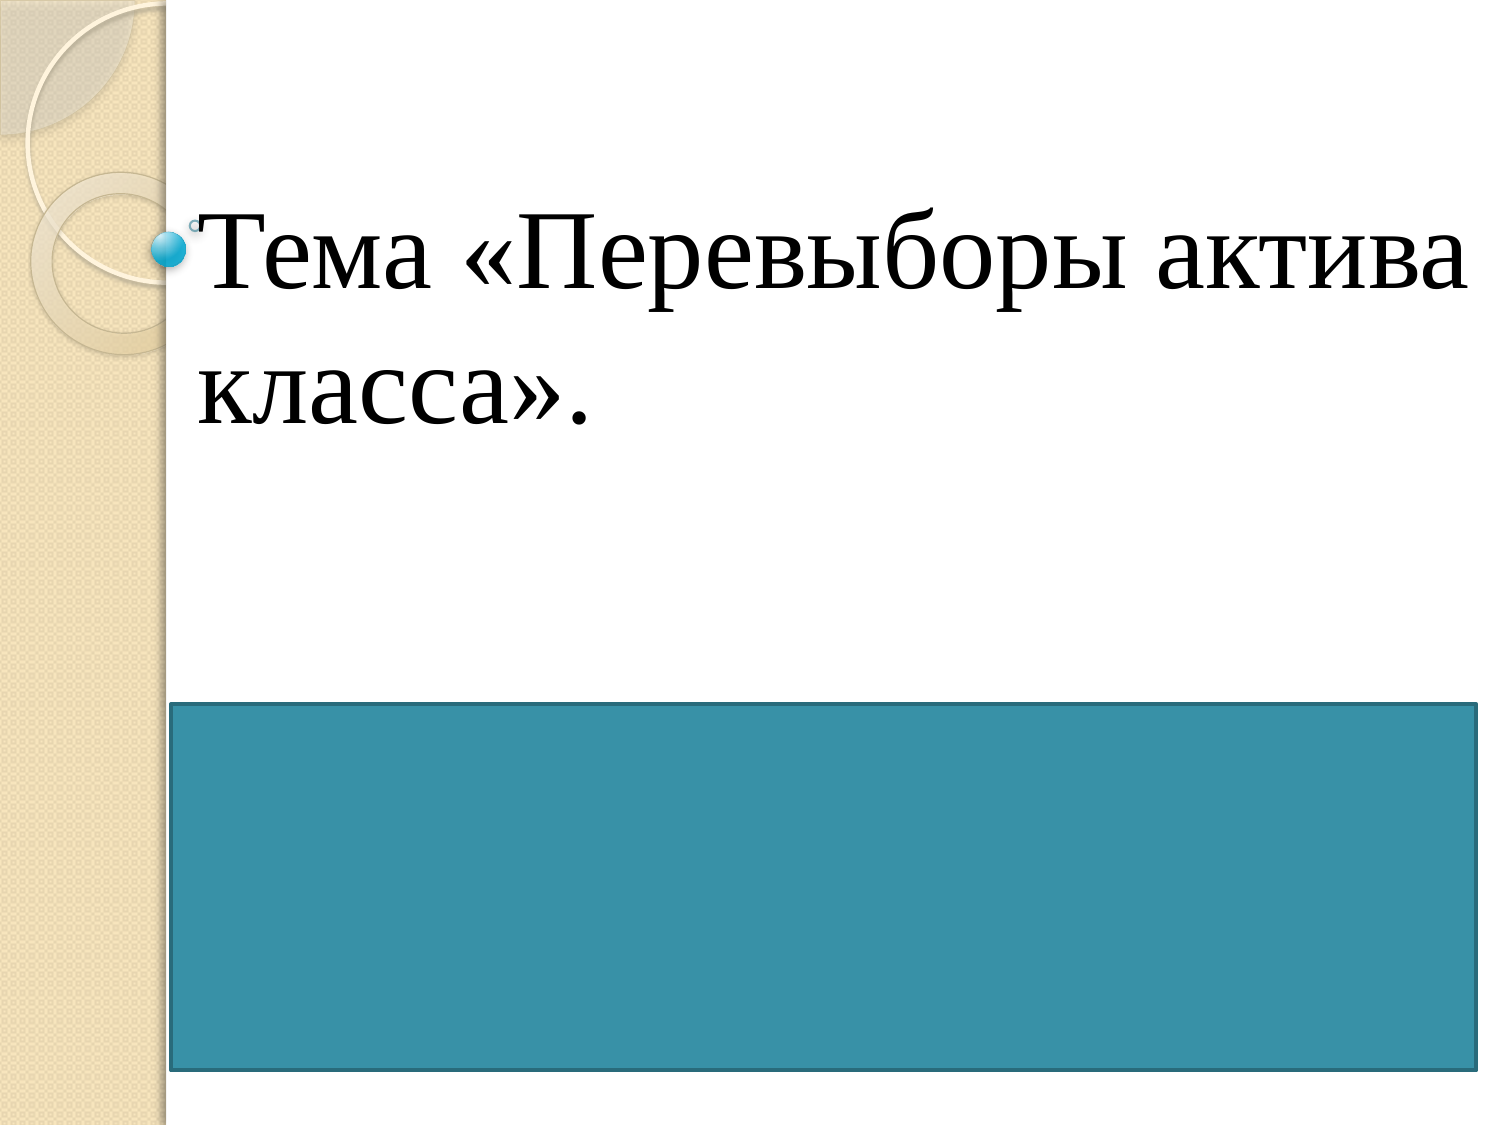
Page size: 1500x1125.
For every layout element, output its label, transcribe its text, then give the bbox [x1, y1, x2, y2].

text_box [169, 702, 1478, 1072]
title Тема «Перевыборы актива класса». Цель: переизбрать актив класса. [183, 30, 1487, 1024]
